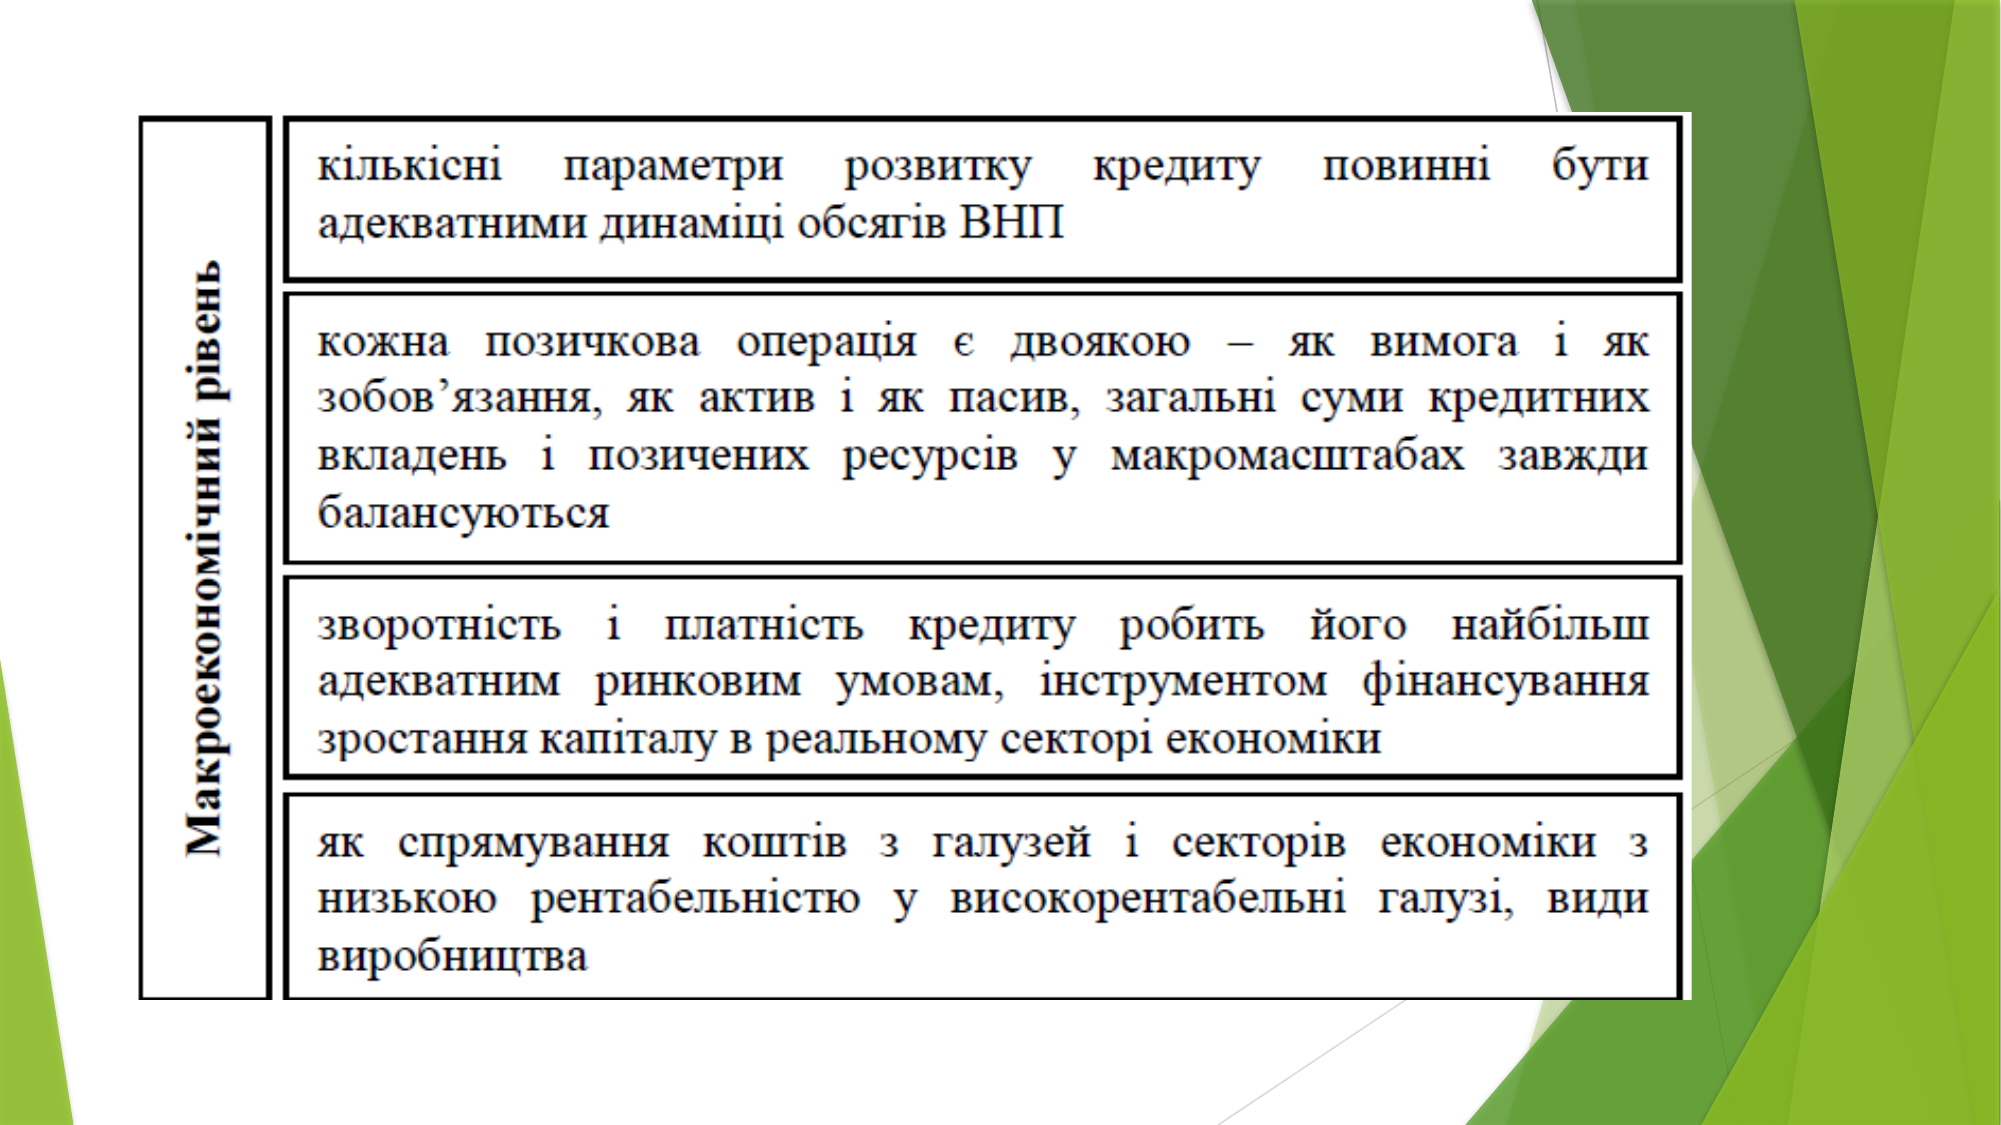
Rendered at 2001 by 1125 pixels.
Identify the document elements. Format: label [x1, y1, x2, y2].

list [135, 112, 1693, 1001]
